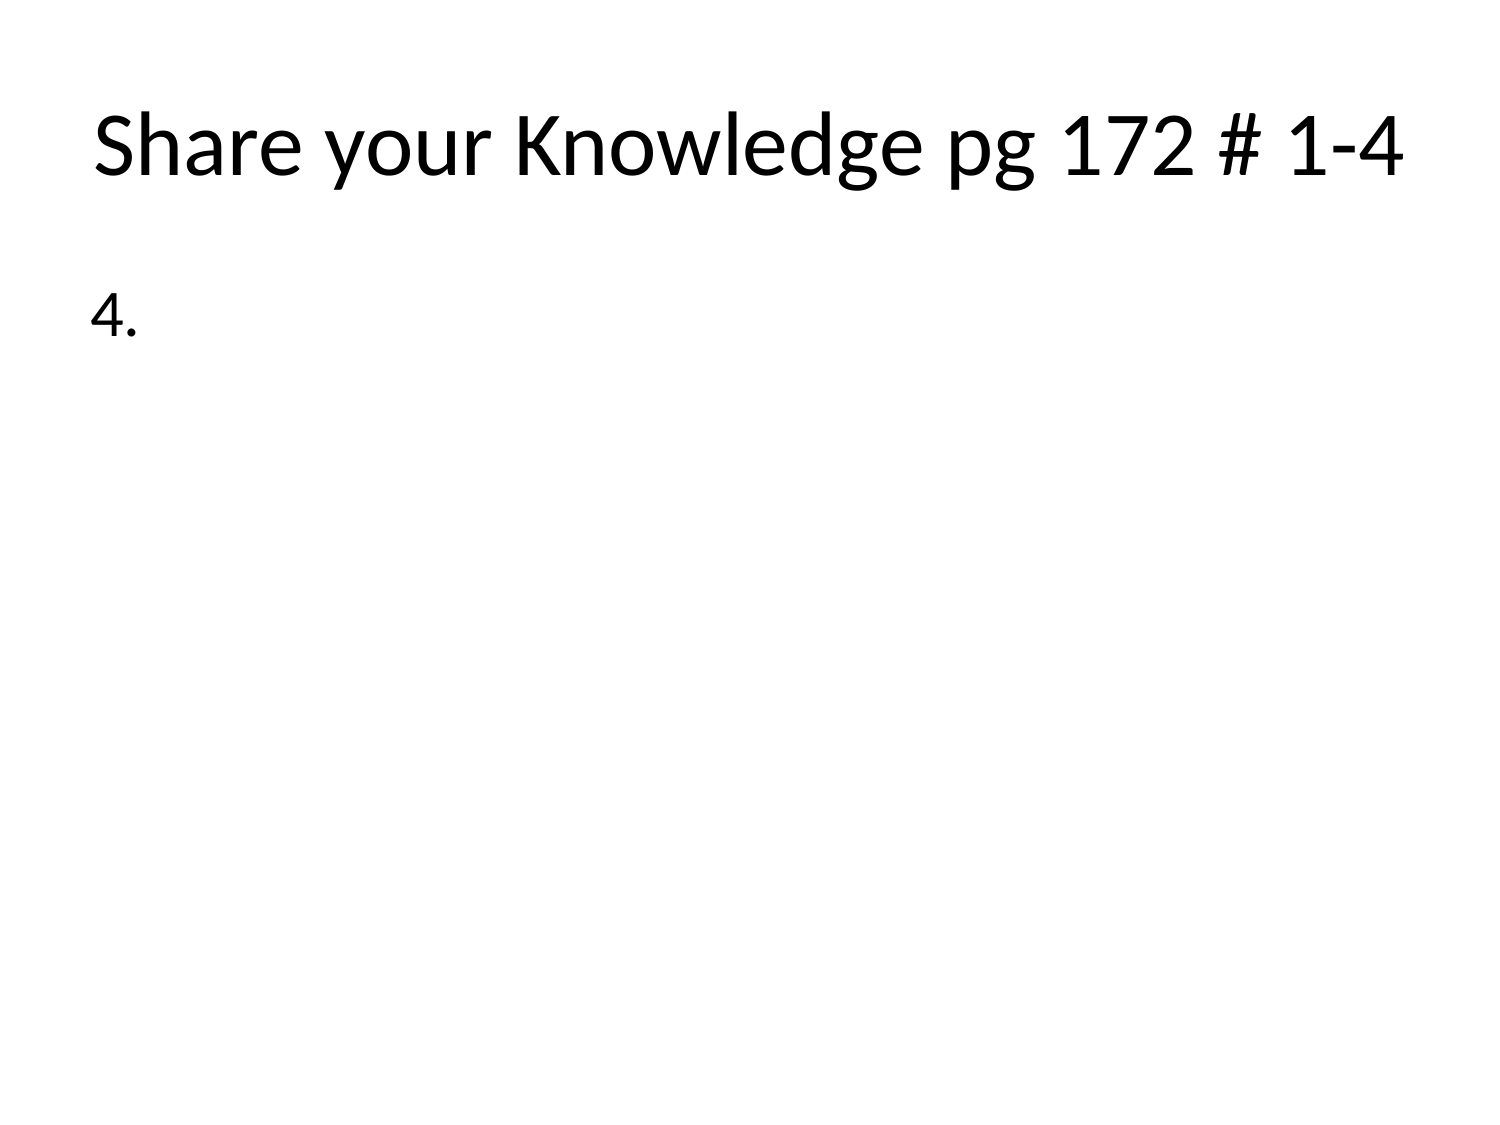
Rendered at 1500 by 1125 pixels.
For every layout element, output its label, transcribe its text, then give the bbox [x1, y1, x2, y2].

title Share your Knowledge pg 172 # 1-4 [75, 45, 1425, 233]
list 4. [75, 262, 1425, 1005]
